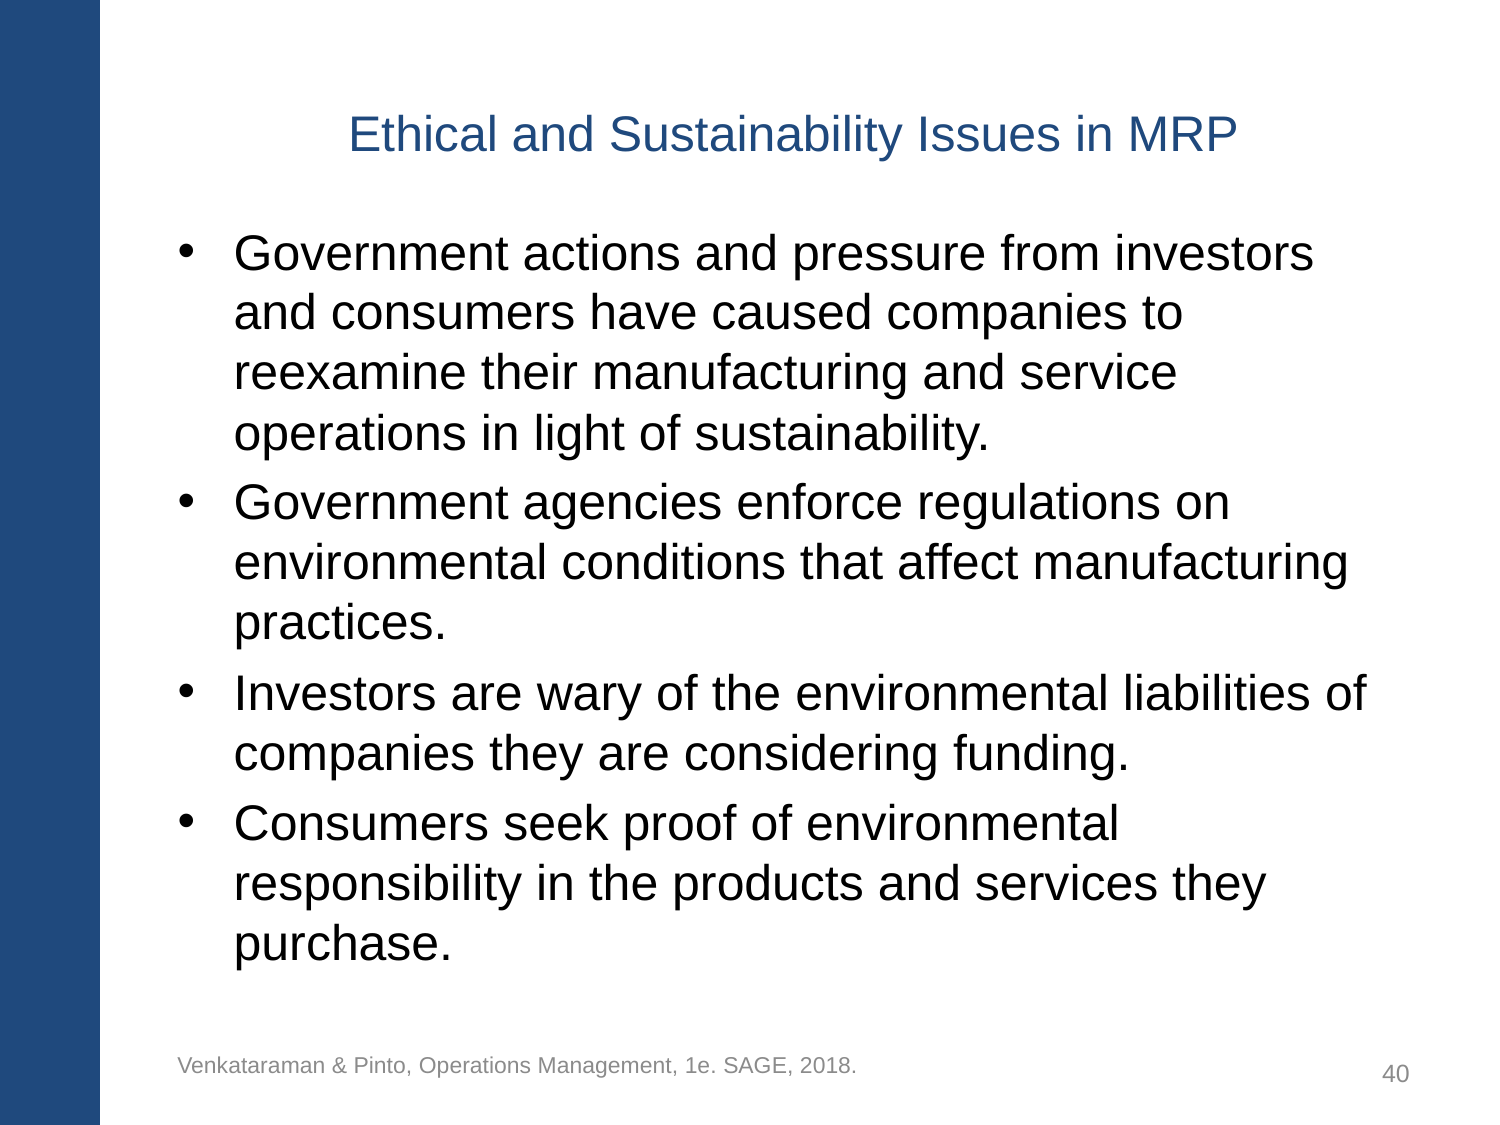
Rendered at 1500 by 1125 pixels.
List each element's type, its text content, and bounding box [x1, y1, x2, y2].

slide_number 40 [1350, 1042, 1425, 1103]
footer Venkataraman & Pinto, Operations Management, 1e. SAGE, 2018. [162, 1042, 1313, 1103]
list Government actions and pressure from investors and consumers have caused companies to reexamine their manufacturing and service operations in light of sustainability. Government agencies enforce regulations on environmental conditions that affect manufacturing practices. Investors are wary of the environmental liabilities of companies they are considering funding. Consumers seek proof of environmental responsibility in the products and services they purchase. [162, 212, 1425, 1025]
title Ethical and Sustainability Issues in MRP [162, 37, 1425, 212]
